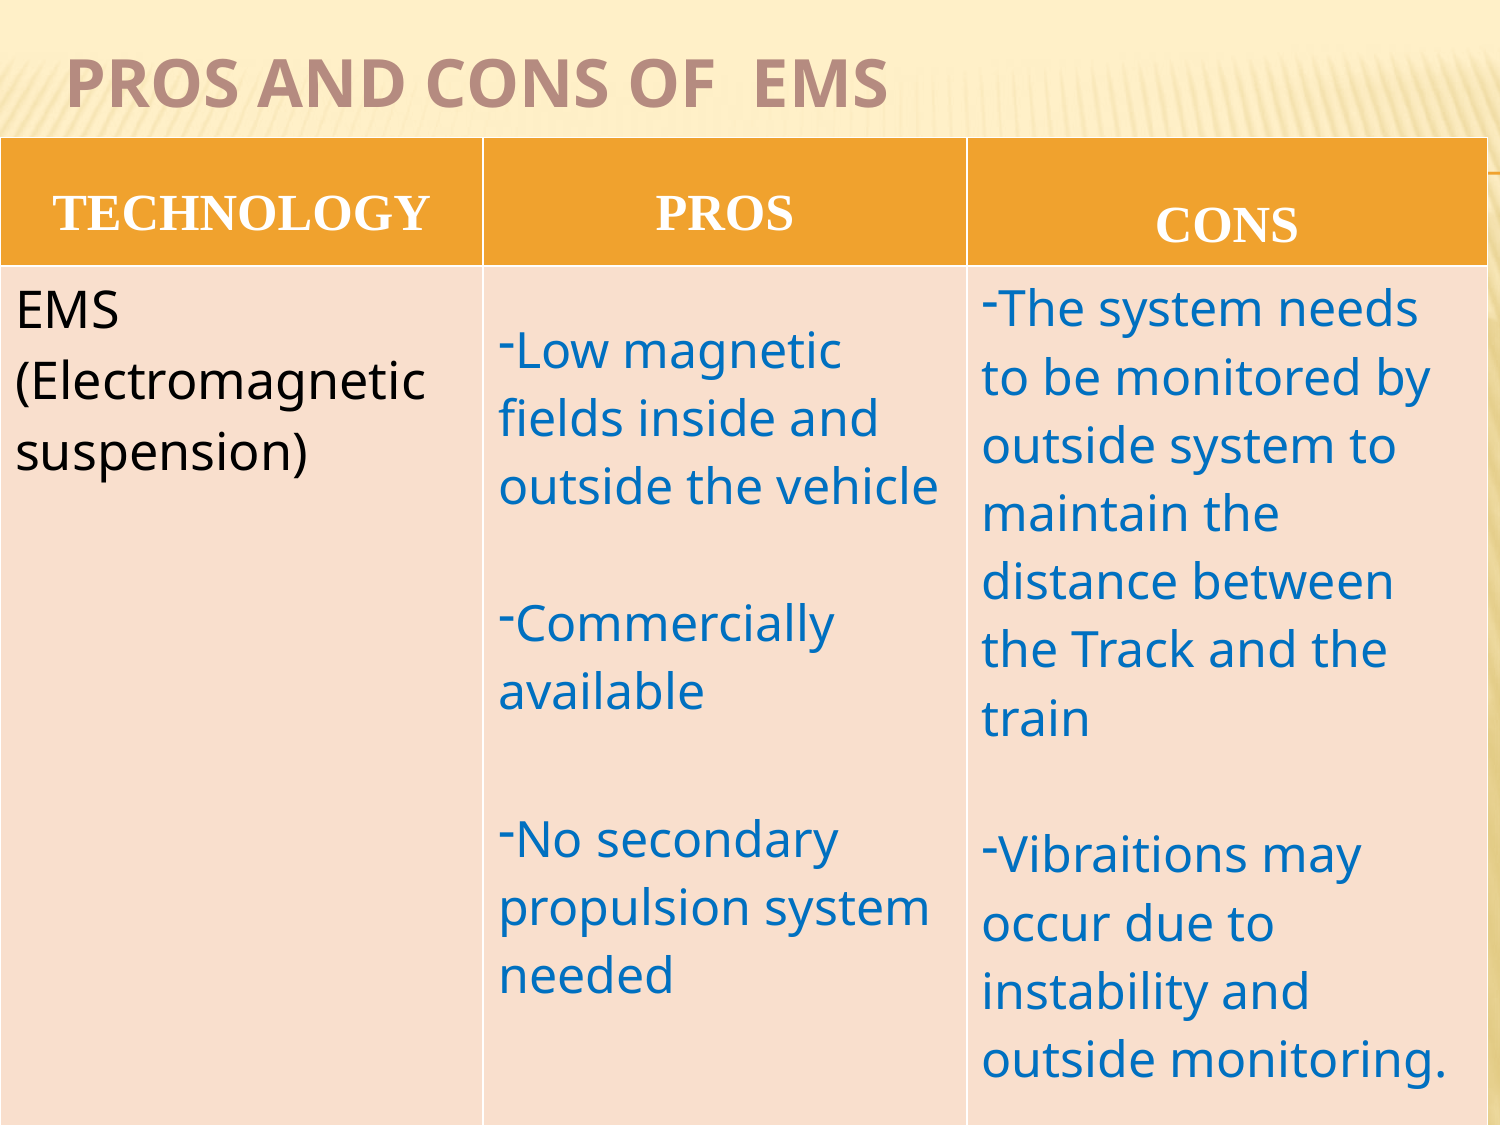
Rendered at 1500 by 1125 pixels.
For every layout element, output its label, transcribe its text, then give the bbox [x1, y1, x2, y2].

title Pros and Cons of EMS [50, 37, 1463, 125]
table_cell The system needs to be monitored by outside system to maintain the distance between the Track and the train Vibraitions may occur due to instability and outside monitoring. [968, 267, 1487, 1125]
table_header Pros [484, 138, 966, 265]
table_cell EMS (Electromagnetic suspension) [1, 267, 482, 1125]
table_header Cons [968, 138, 1487, 265]
table_cell Low magnetic fields inside and outside the vehicle Commercially available No secondary propulsion system needed [484, 267, 966, 1125]
table_header Technology [1, 138, 482, 265]
